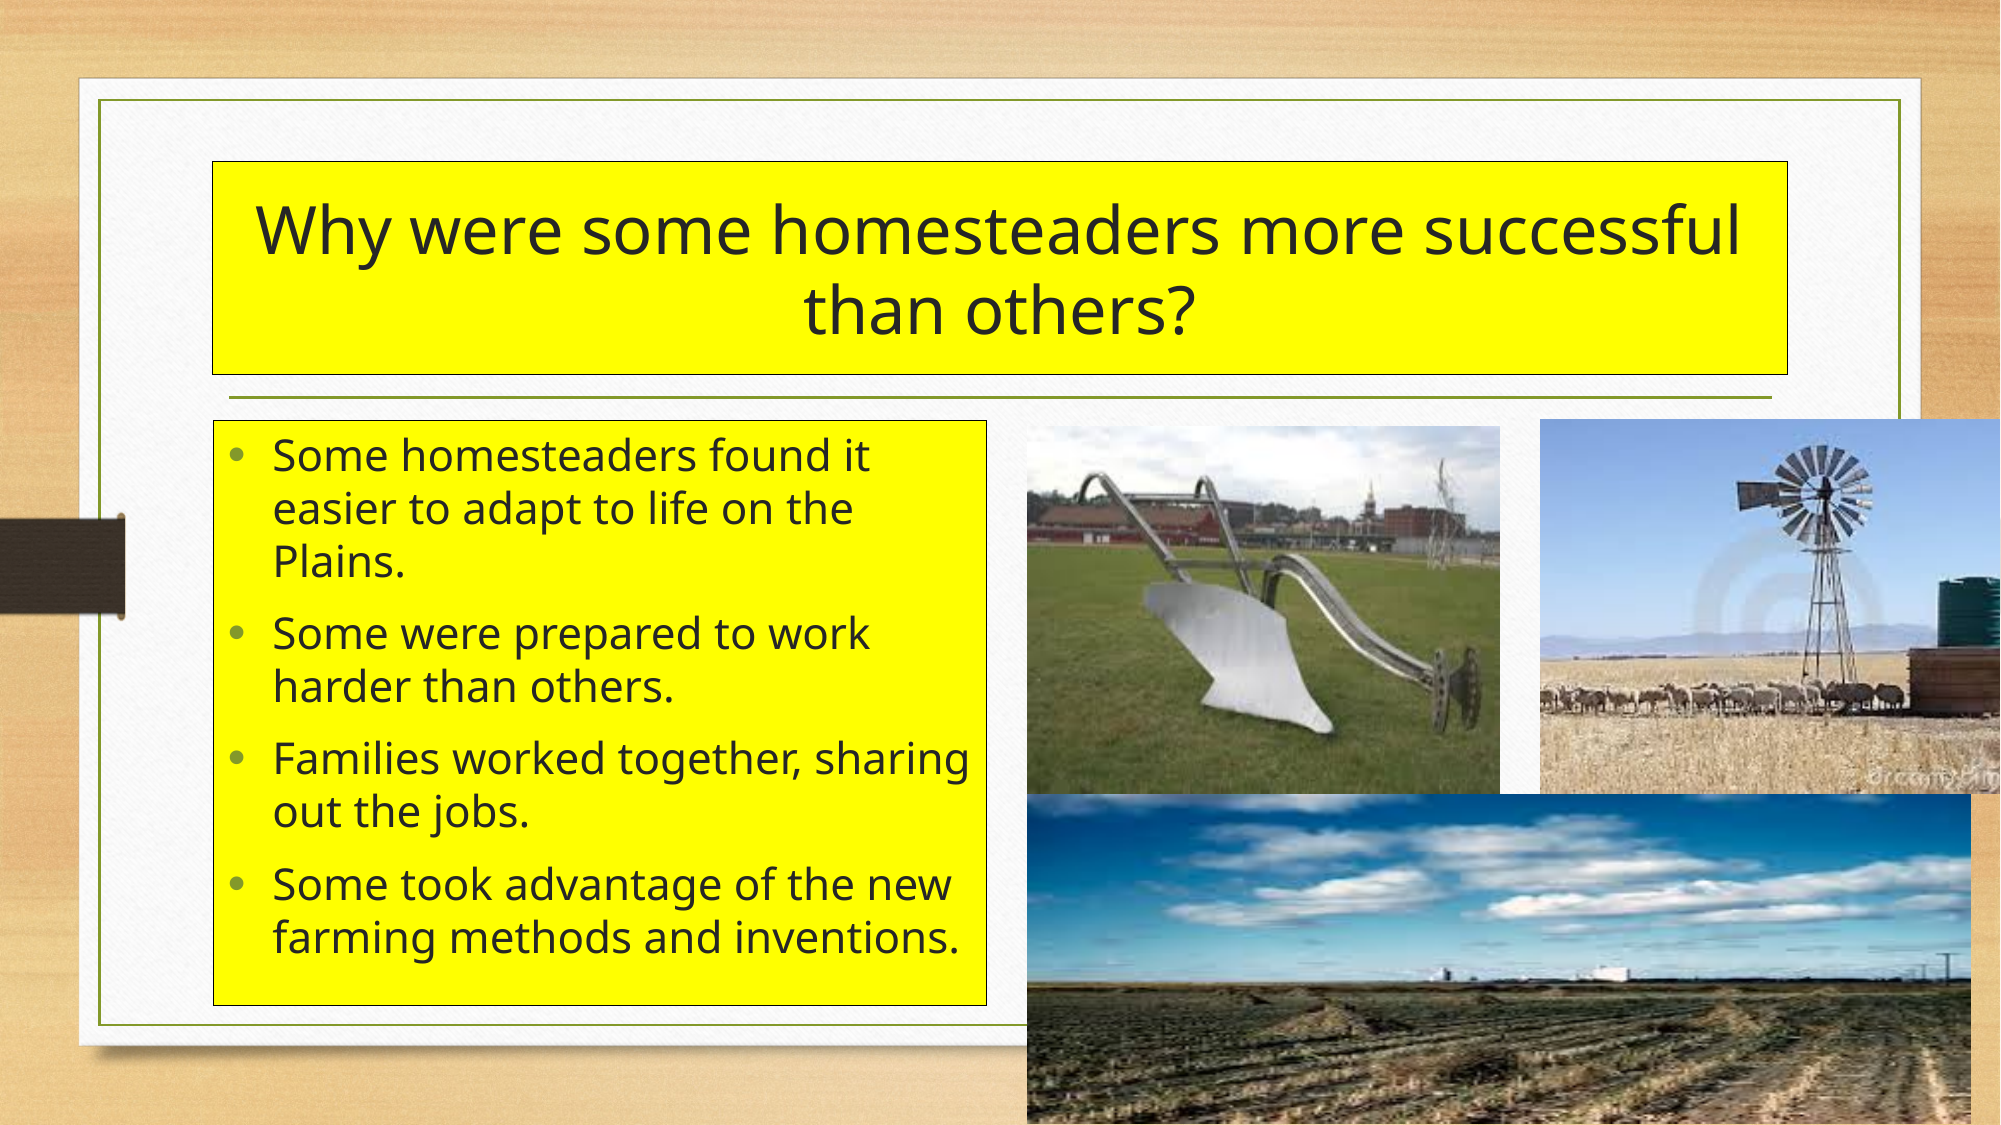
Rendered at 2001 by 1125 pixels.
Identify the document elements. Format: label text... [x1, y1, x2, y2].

list Some homesteaders found it easier to adapt to life on the Plains. Some were prepared to work harder than others. Families worked together, sharing out the jobs. Some took advantage of the new farming methods and inventions. [213, 420, 987, 1006]
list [1027, 426, 1501, 793]
title Why were some homesteaders more successful than others? [212, 161, 1788, 375]
picture [0, 0, 2001, 1125]
